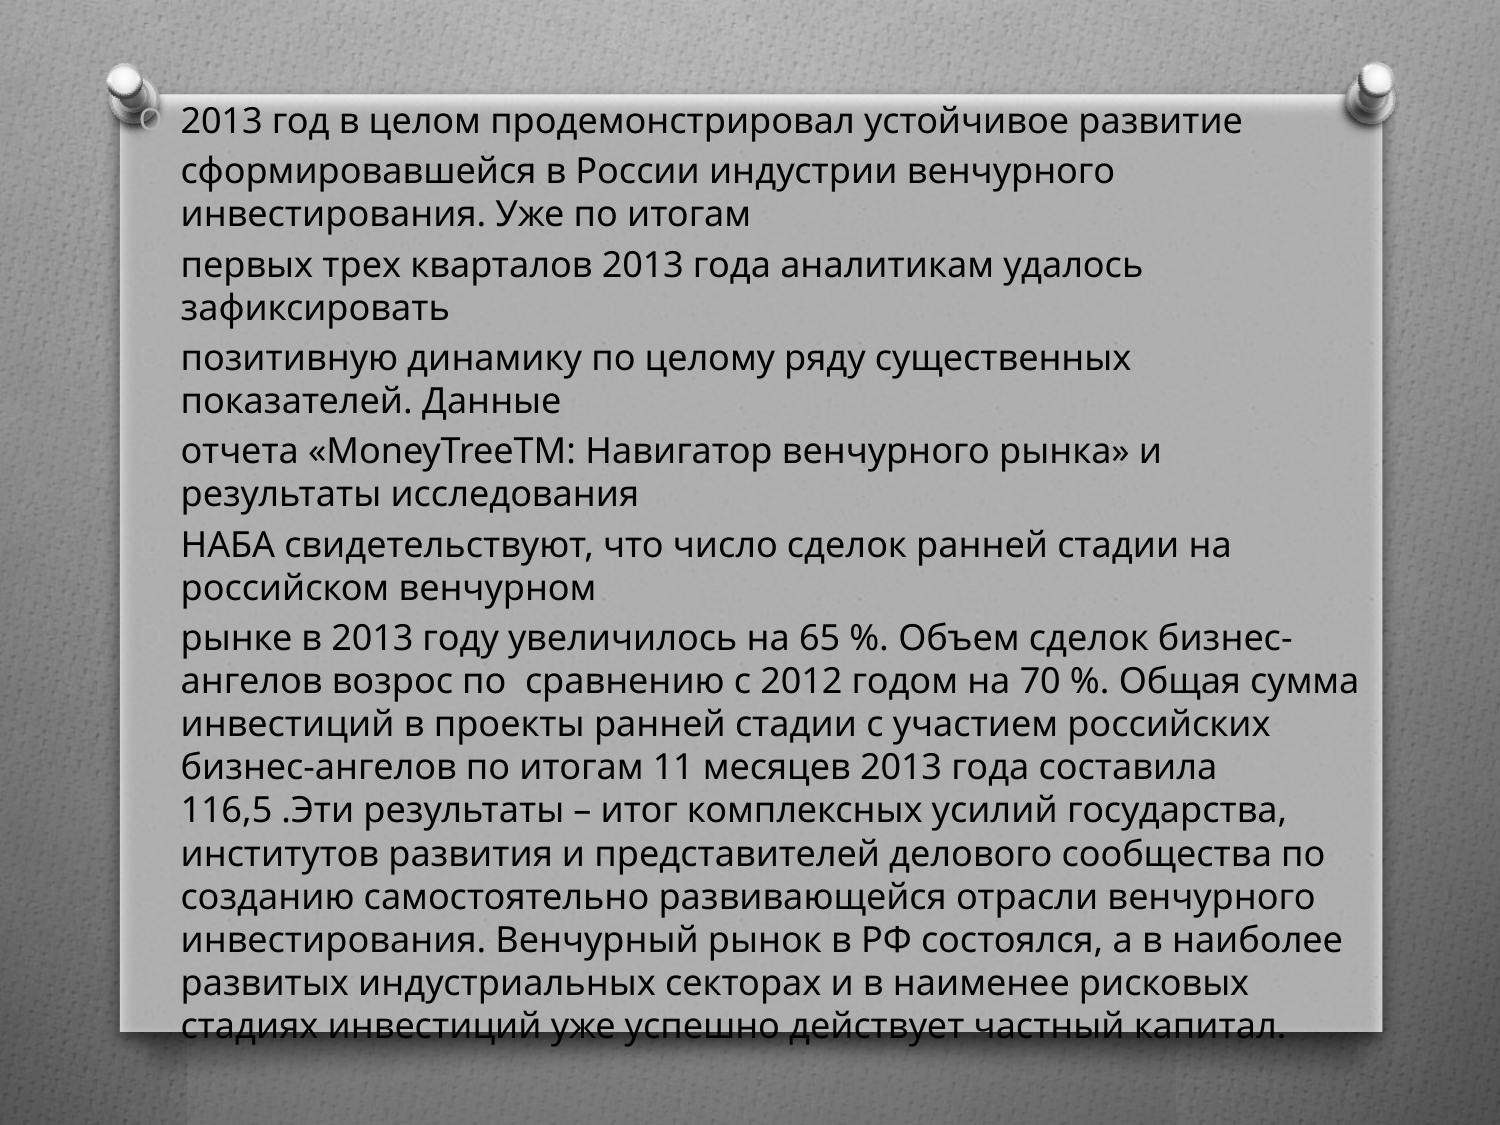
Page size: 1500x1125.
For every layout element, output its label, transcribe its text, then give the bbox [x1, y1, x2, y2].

picture [1317, 35, 1439, 142]
list 2013 год в целом продемонстрировал устойчивое развитие сформировавшейся в России индустрии венчурного инвестирования. Уже по итогам первых трех кварталов 2013 года аналитикам удалось зафиксировать позитивную динамику по целому ряду существенных показателей. Данные отчета «MoneyTreeTM: Навигатор венчурного рынка» и результаты исследования НАБА свидетельствуют, что число сделок ранней стадии на российском венчурном рынке в 2013 году увеличилось на 65 %. Объем сделок бизнес-ангелов возрос по сравнению с 2012 годом на 70 %. Общая сумма инвестиций в проекты ранней стадии с участием российских бизнес-ангелов по итогам 11 месяцев 2013 года составила 116,5 .Эти результаты – итог комплексных усилий государства, институтов развития и представителей делового сообщества по созданию самостоятельно развивающейся отрасли венчурного инвестирования. Венчурный рынок в РФ состоялся, а в наиболее развитых индустриальных секторах и в наименее рисковых стадиях инвестиций уже успешно действует частный капитал. [123, 90, 1388, 1059]
picture [75, 29, 198, 137]
